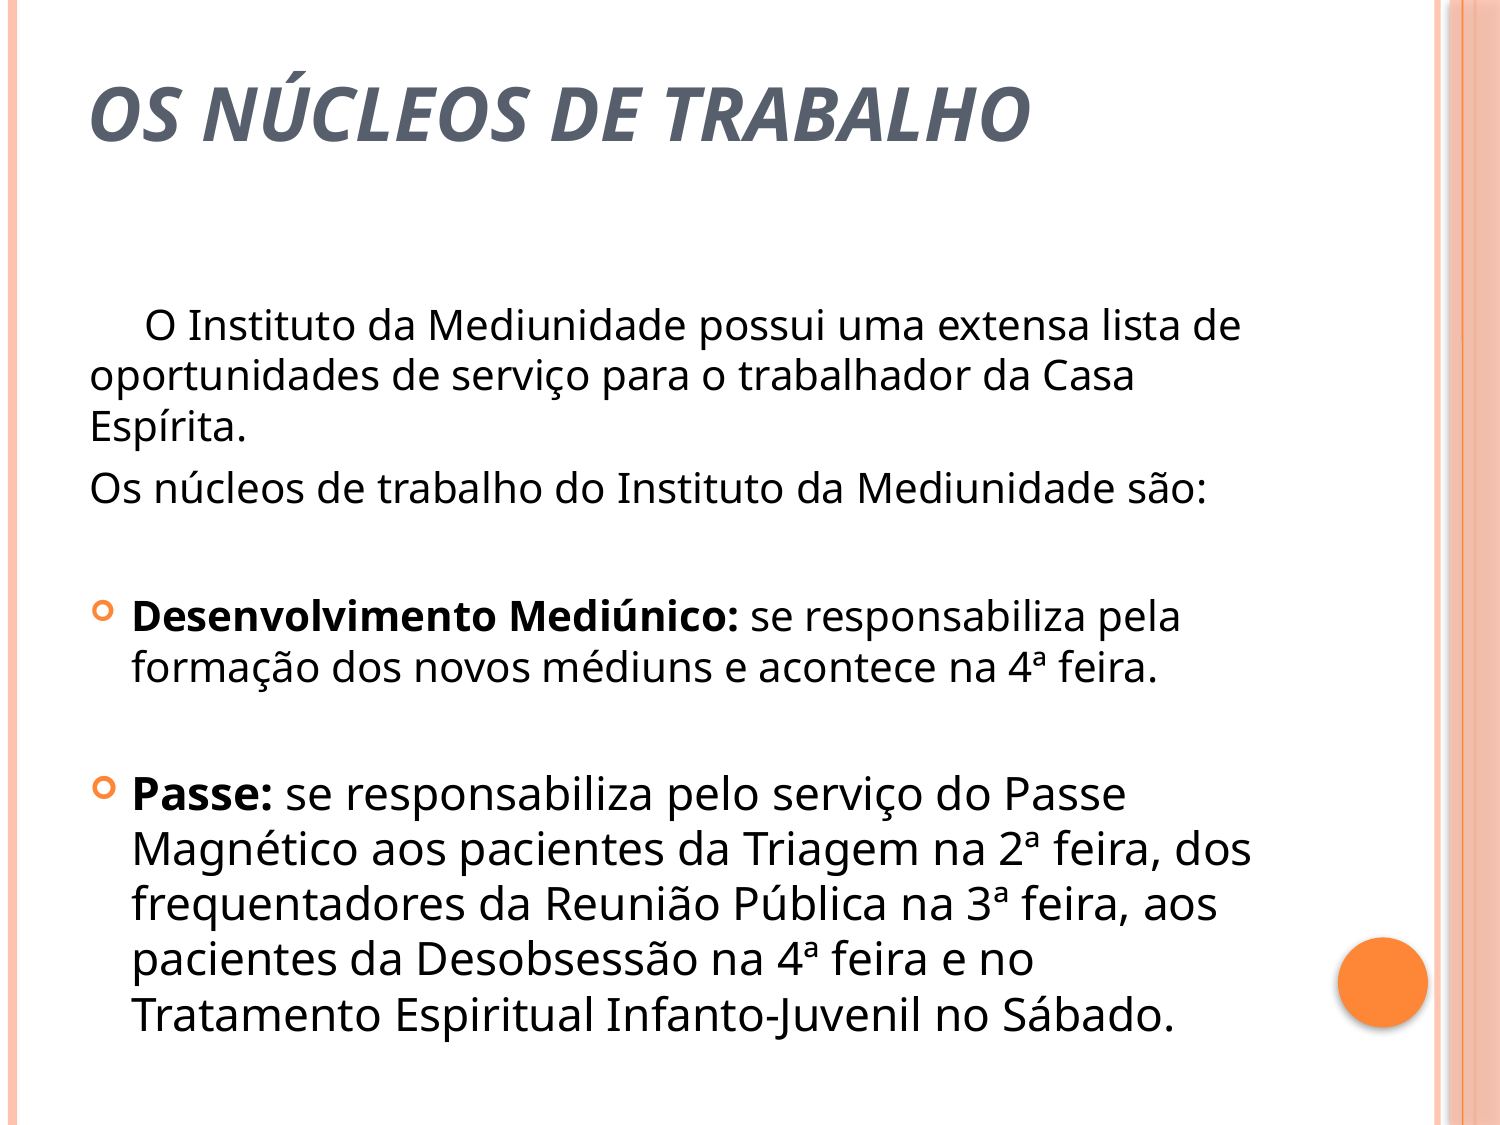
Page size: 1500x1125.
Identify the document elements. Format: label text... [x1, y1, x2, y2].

list O Instituto da Mediunidade possui uma extensa lista de oportunidades de serviço para o trabalhador da Casa Espírita. Os núcleos de trabalho do Instituto da Mediunidade são: Desenvolvimento Mediúnico: se responsabiliza pela formação dos novos médiuns e acontece na 4ª feira. Passe: se responsabiliza pelo serviço do Passe Magnético aos pacientes da Triagem na 2ª feira, dos frequentadores da Reunião Pública na 3ª feira, aos pacientes da Desobsessão na 4ª feira e no Tratamento Espiritual Infanto-Juvenil no Sábado. [75, 290, 1300, 1062]
title Os núcleos de trabalho [72, 54, 1365, 244]
